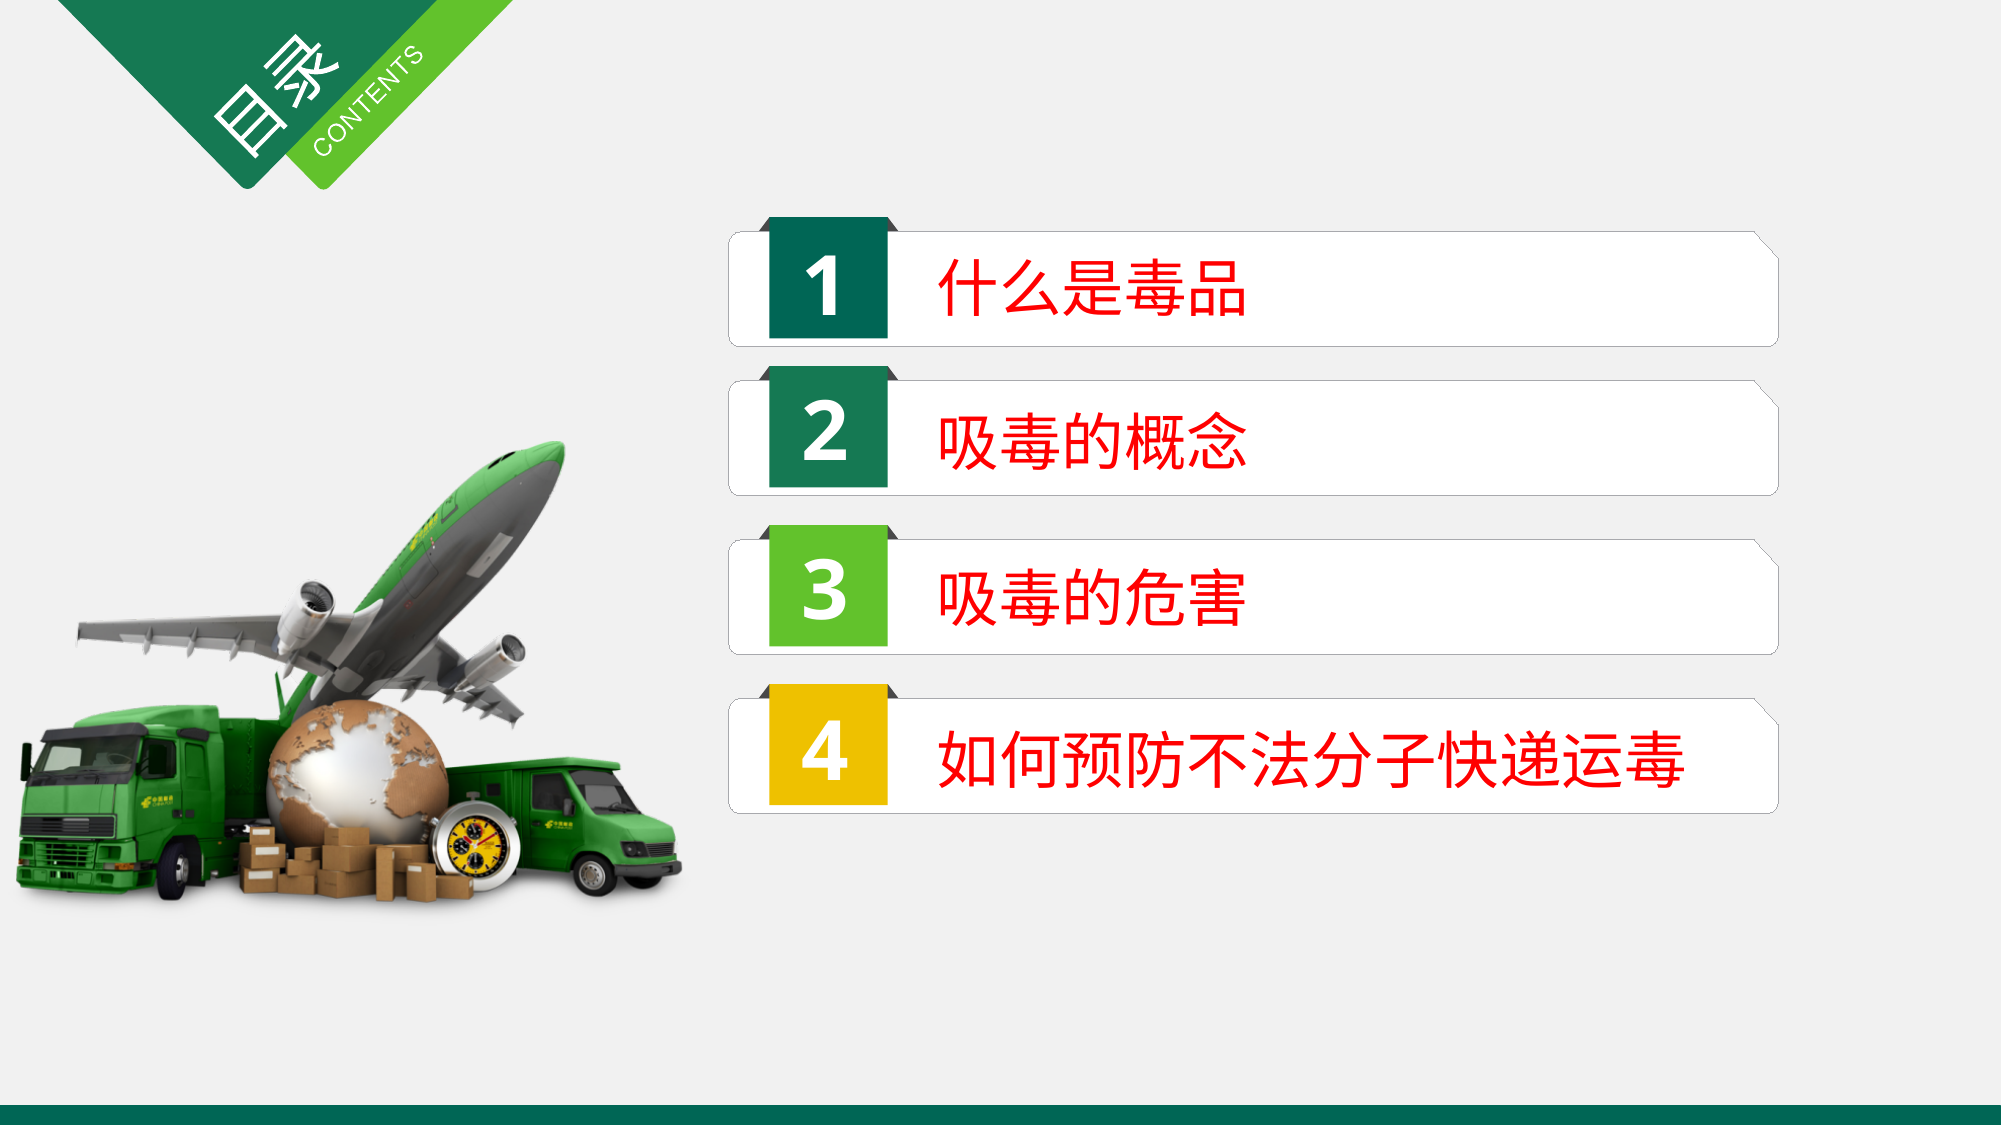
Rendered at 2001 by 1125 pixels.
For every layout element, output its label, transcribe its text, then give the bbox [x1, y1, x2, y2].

text_box [888, 217, 899, 231]
text_box [213, 83, 288, 159]
text_box [314, 137, 332, 156]
text_box [769, 525, 888, 647]
text_box 2 [786, 369, 864, 485]
text_box [0, 1105, 2001, 1125]
text_box [758, 217, 769, 231]
text_box [888, 684, 899, 698]
text_box [888, 366, 899, 380]
text_box [759, 366, 769, 380]
text_box [728, 698, 1779, 814]
text_box [404, 45, 423, 64]
picture [0, 0, 2001, 1105]
text_box [728, 539, 1779, 655]
text_box [769, 217, 888, 339]
text_box [339, 106, 363, 130]
text_box 1 [786, 224, 864, 340]
text_box [377, 68, 400, 92]
text_box 如何预防不法分子快递运毒 [922, 714, 1702, 804]
text_box [728, 380, 1779, 496]
text_box 吸毒的概念 [922, 395, 1265, 552]
text_box [364, 82, 387, 105]
text_box [759, 525, 769, 539]
text_box [758, 684, 769, 698]
text_box [390, 55, 409, 75]
text_box [263, 33, 340, 109]
text_box [728, 231, 1779, 347]
text_box [769, 684, 888, 806]
text_box [57, 0, 437, 189]
text_box 吸毒的危害 [922, 552, 1265, 642]
text_box [888, 525, 899, 539]
text_box [769, 366, 888, 488]
text_box 什么是毒品 [922, 241, 1265, 332]
text_box [286, 0, 513, 190]
text_box 3 [786, 528, 864, 644]
text_box [352, 93, 371, 113]
text_box 4 [786, 689, 864, 805]
text_box [327, 123, 346, 142]
